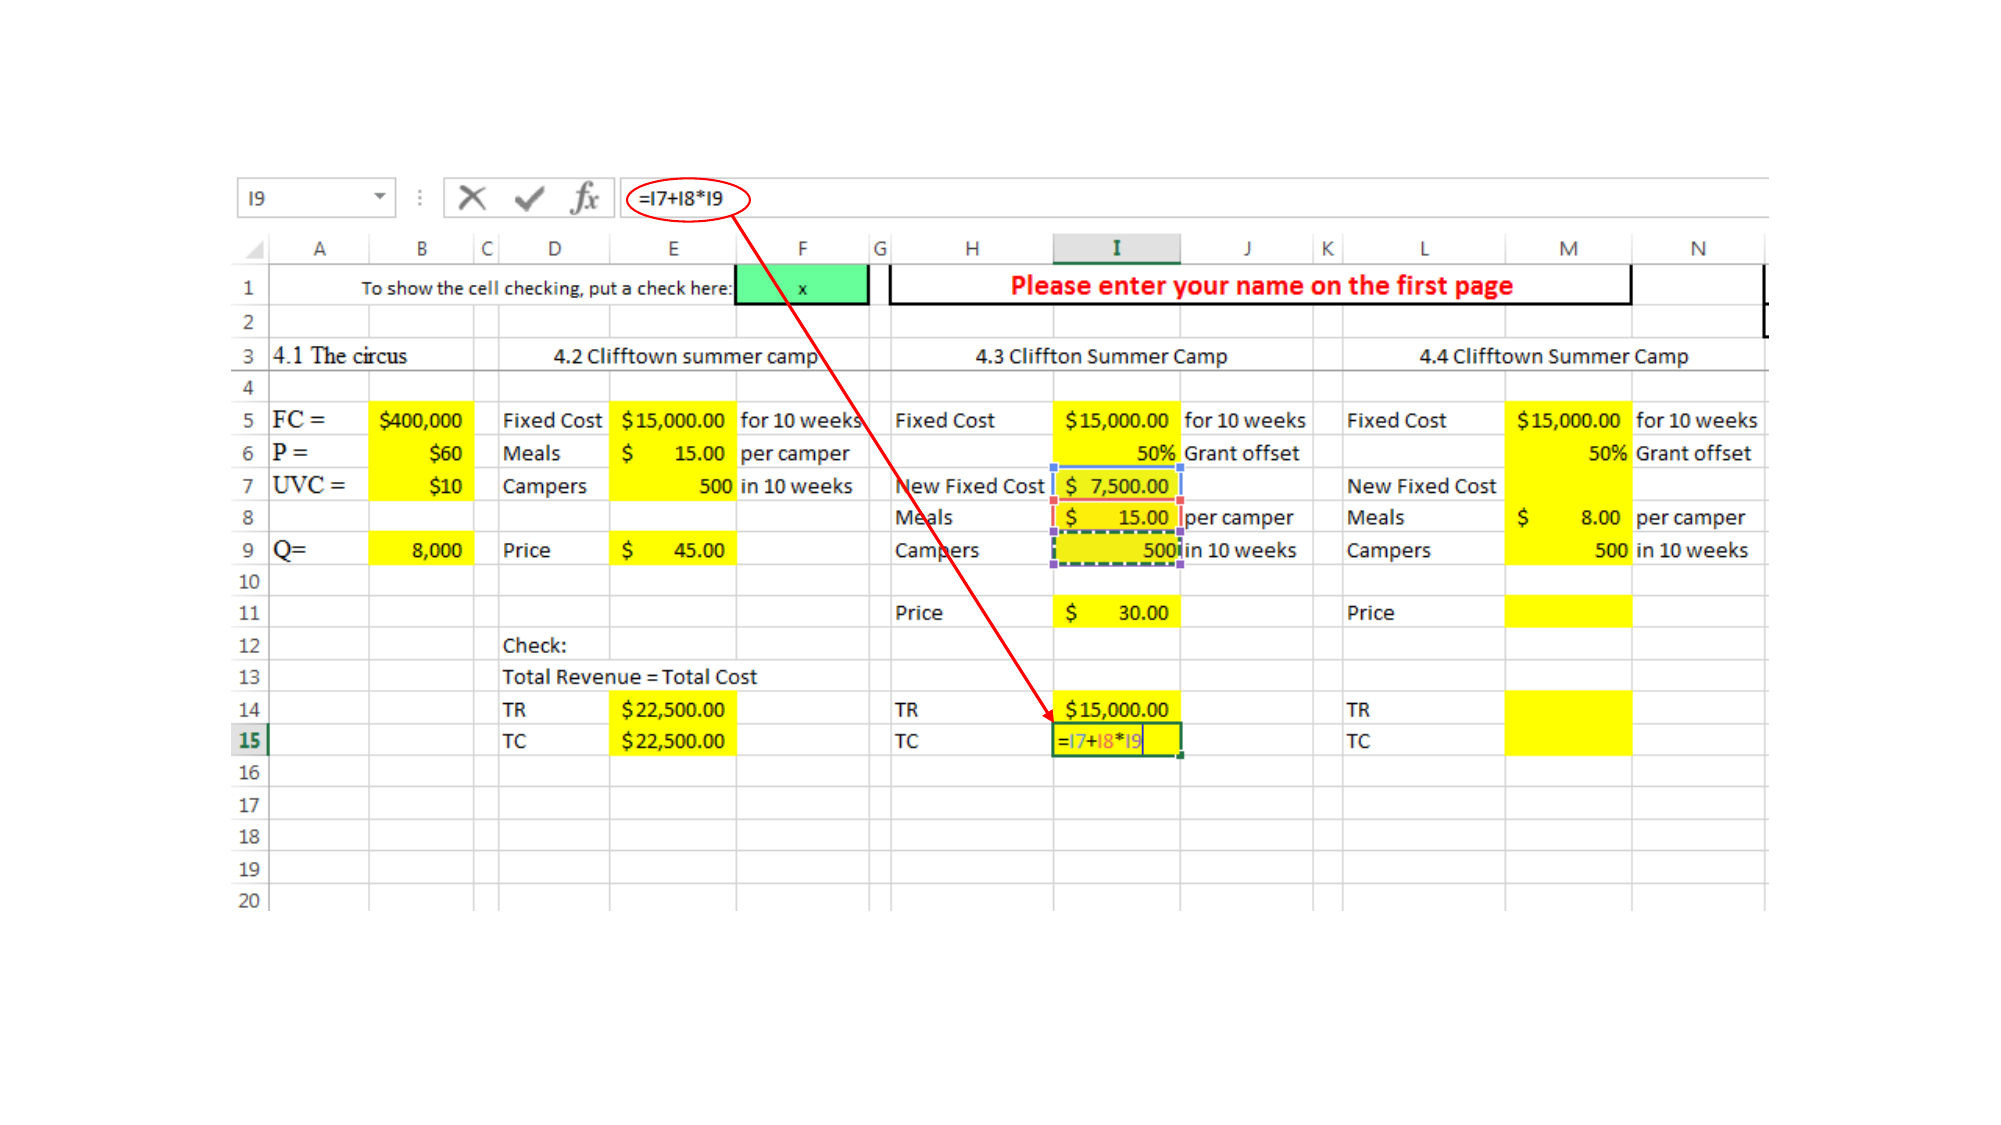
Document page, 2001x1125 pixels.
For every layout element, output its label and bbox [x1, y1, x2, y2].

list [231, 162, 1769, 911]
text_box [731, 215, 1054, 723]
